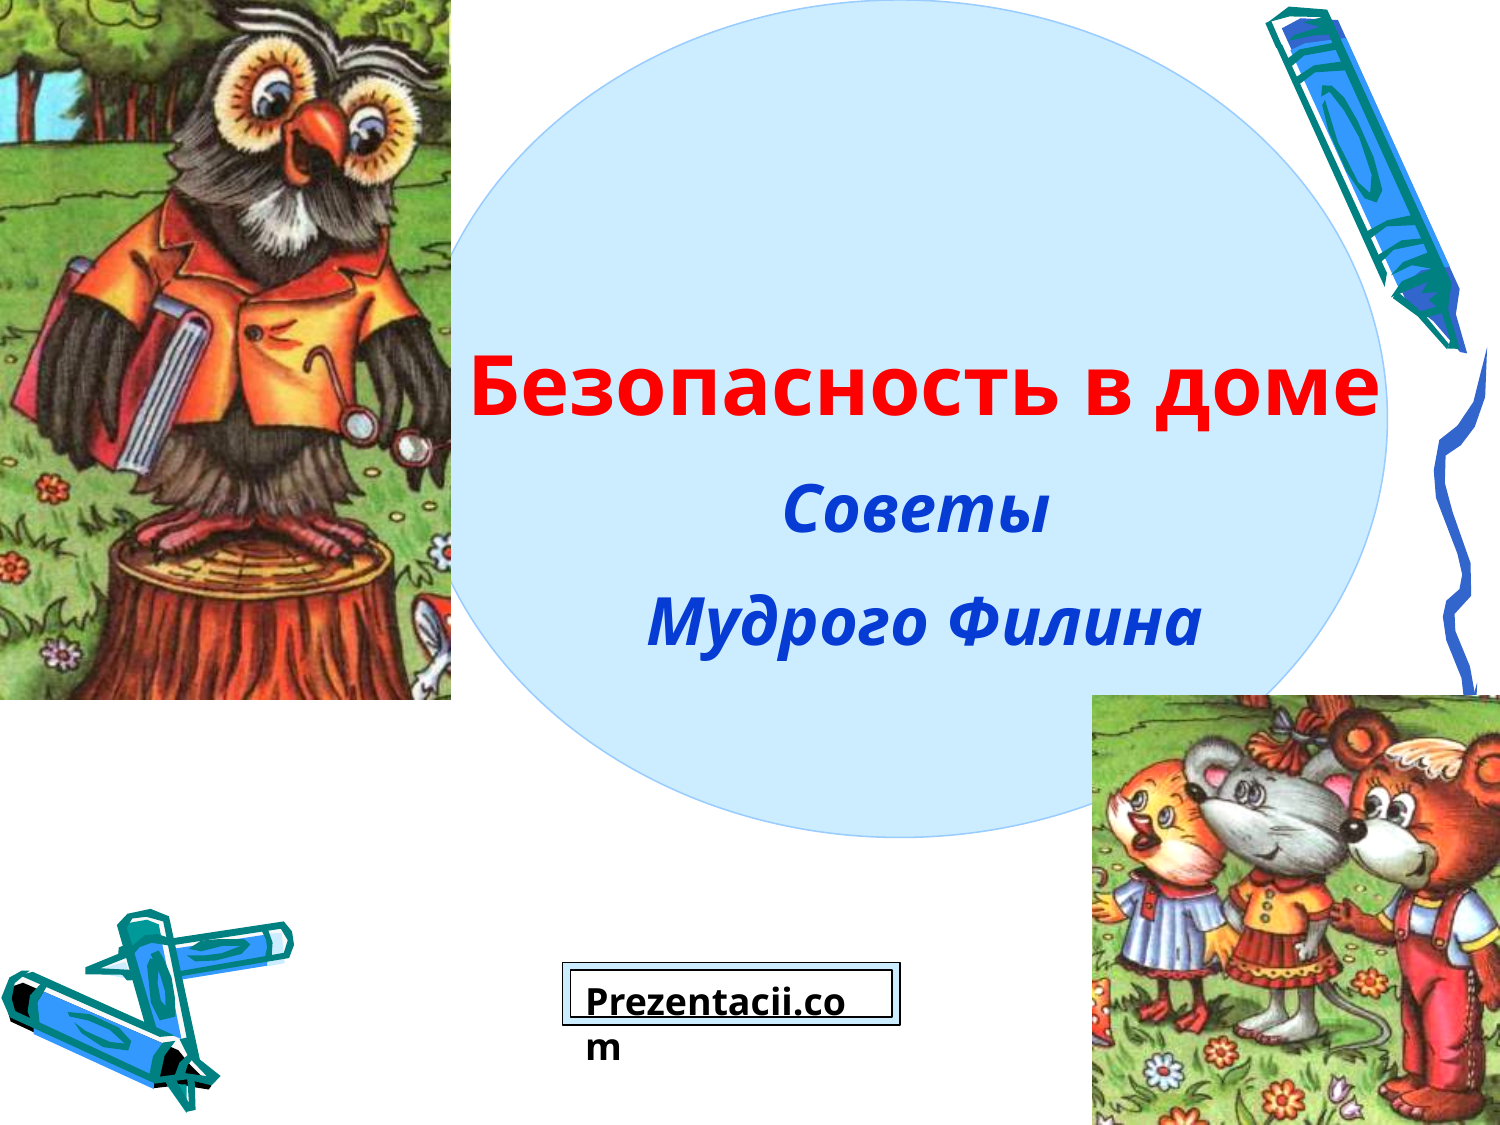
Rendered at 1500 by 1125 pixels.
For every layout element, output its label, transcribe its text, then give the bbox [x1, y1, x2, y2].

picture [1092, 694, 1500, 1125]
text_box [507, 667, 1293, 838]
text_box [456, 0, 1375, 324]
text_box Безопасность в доме Советы Мудрого Филина [456, 324, 1500, 667]
text_box Prezentacii.com [562, 962, 901, 1025]
picture [0, 0, 451, 701]
